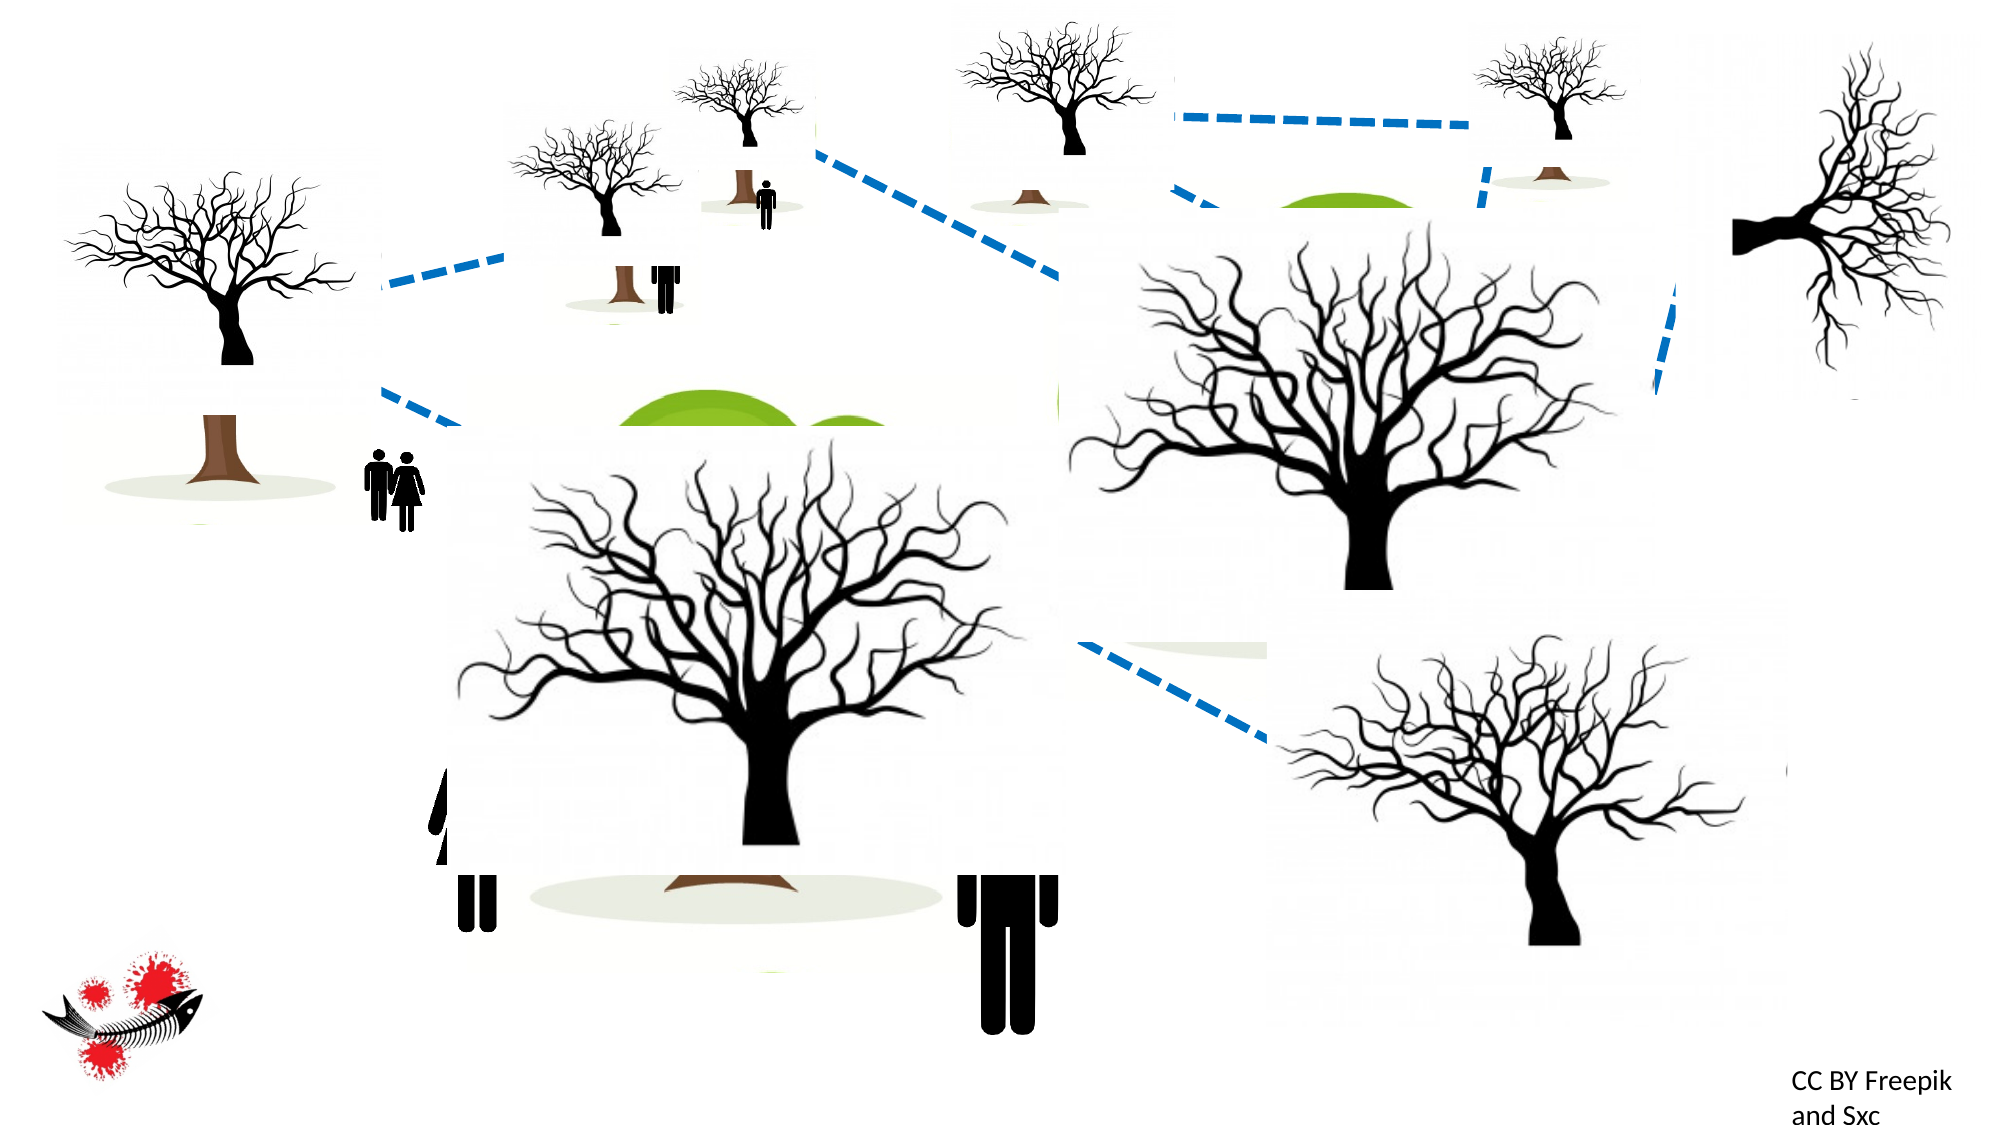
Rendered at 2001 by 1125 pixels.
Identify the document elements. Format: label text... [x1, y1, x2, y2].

picture [75, 1063, 143, 1095]
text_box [53, 3, 1981, 1063]
text_box CC BY Freepik and Sxc [1776, 1053, 2000, 1125]
picture [38, 999, 53, 1031]
